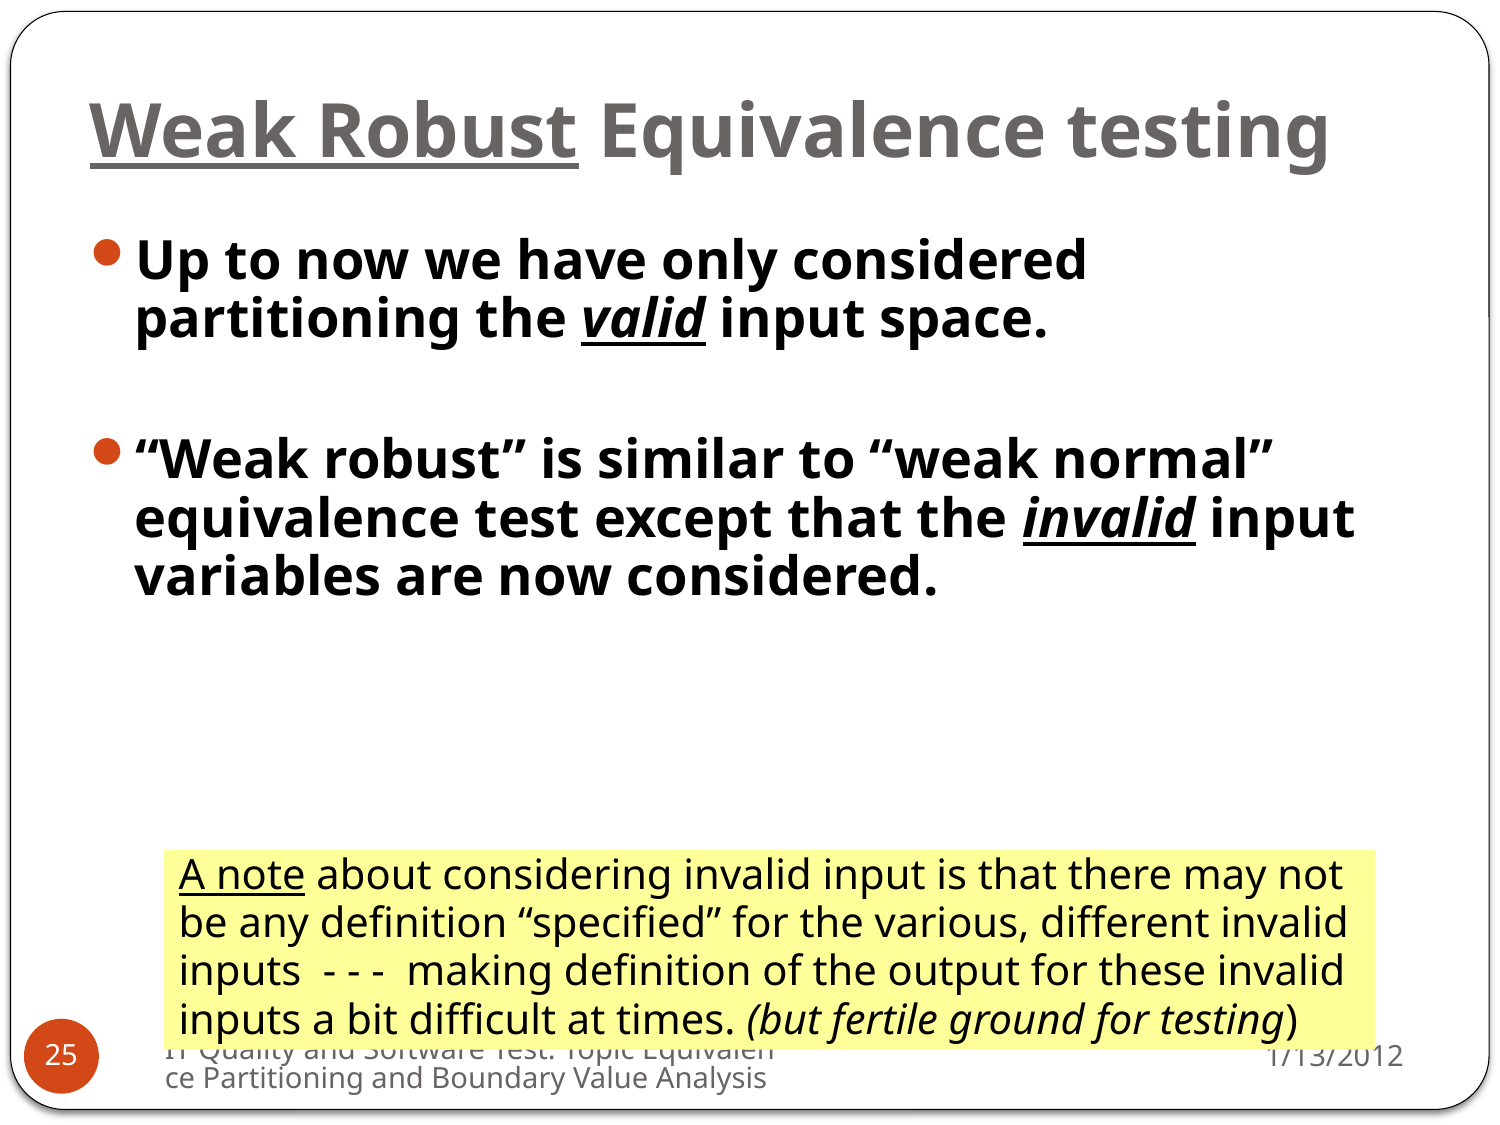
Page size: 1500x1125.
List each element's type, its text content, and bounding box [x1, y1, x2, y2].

footer IT Quality and Software Test. Topic Equivalence Partitioning and Boundary Value Analysis [150, 1012, 800, 1088]
list Up to now we have only considered partitioning the valid input space. “Weak robust” is similar to “weak normal” equivalence test except that the invalid input variables are now considered. [75, 224, 1425, 775]
slide_number 25 [23, 1018, 99, 1094]
title Weak Robust Equivalence testing [75, 45, 1425, 188]
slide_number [1012, 1015, 1419, 1094]
text_box A note about considering invalid input is that there may not be any definition “specified” for the various, different invalid inputs - - - making definition of the output for these invalid inputs a bit difficult at times. (but fertile ground for testing) [163, 849, 1376, 1050]
